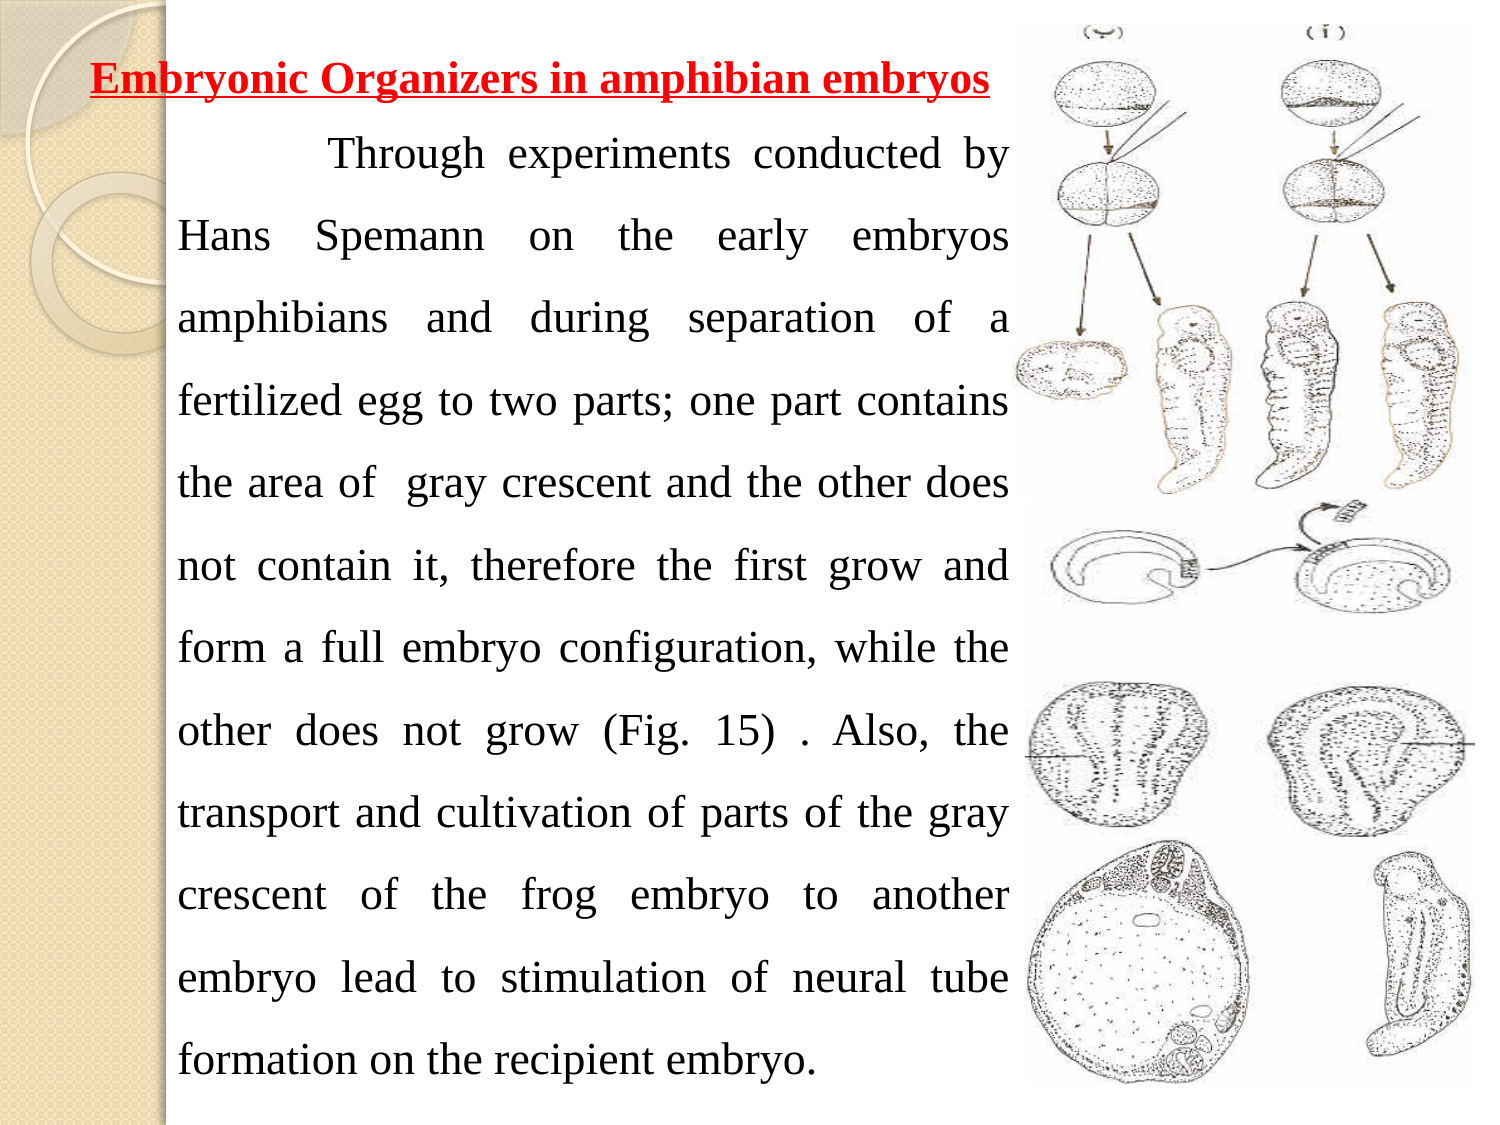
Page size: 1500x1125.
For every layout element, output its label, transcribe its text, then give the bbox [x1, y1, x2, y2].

picture [1012, 24, 1476, 495]
text_box Through experiments conducted by Hans Spemann on the early embryos amphibians and during separation of a fertilized egg to two parts; one part contains the area of ​​ gray crescent and the other does not contain it, therefore the first grow and form a full embryo configuration, while the other does not grow (Fig. 15) . Also, the transport and cultivation of parts of the gray crescent of the frog embryo to another embryo lead to stimulation of neural tube formation on the recipient embryo. [162, 110, 1020, 1092]
text_box Embryonic Organizers in amphibian embryos [75, 12, 1150, 110]
picture [1024, 499, 1476, 1085]
